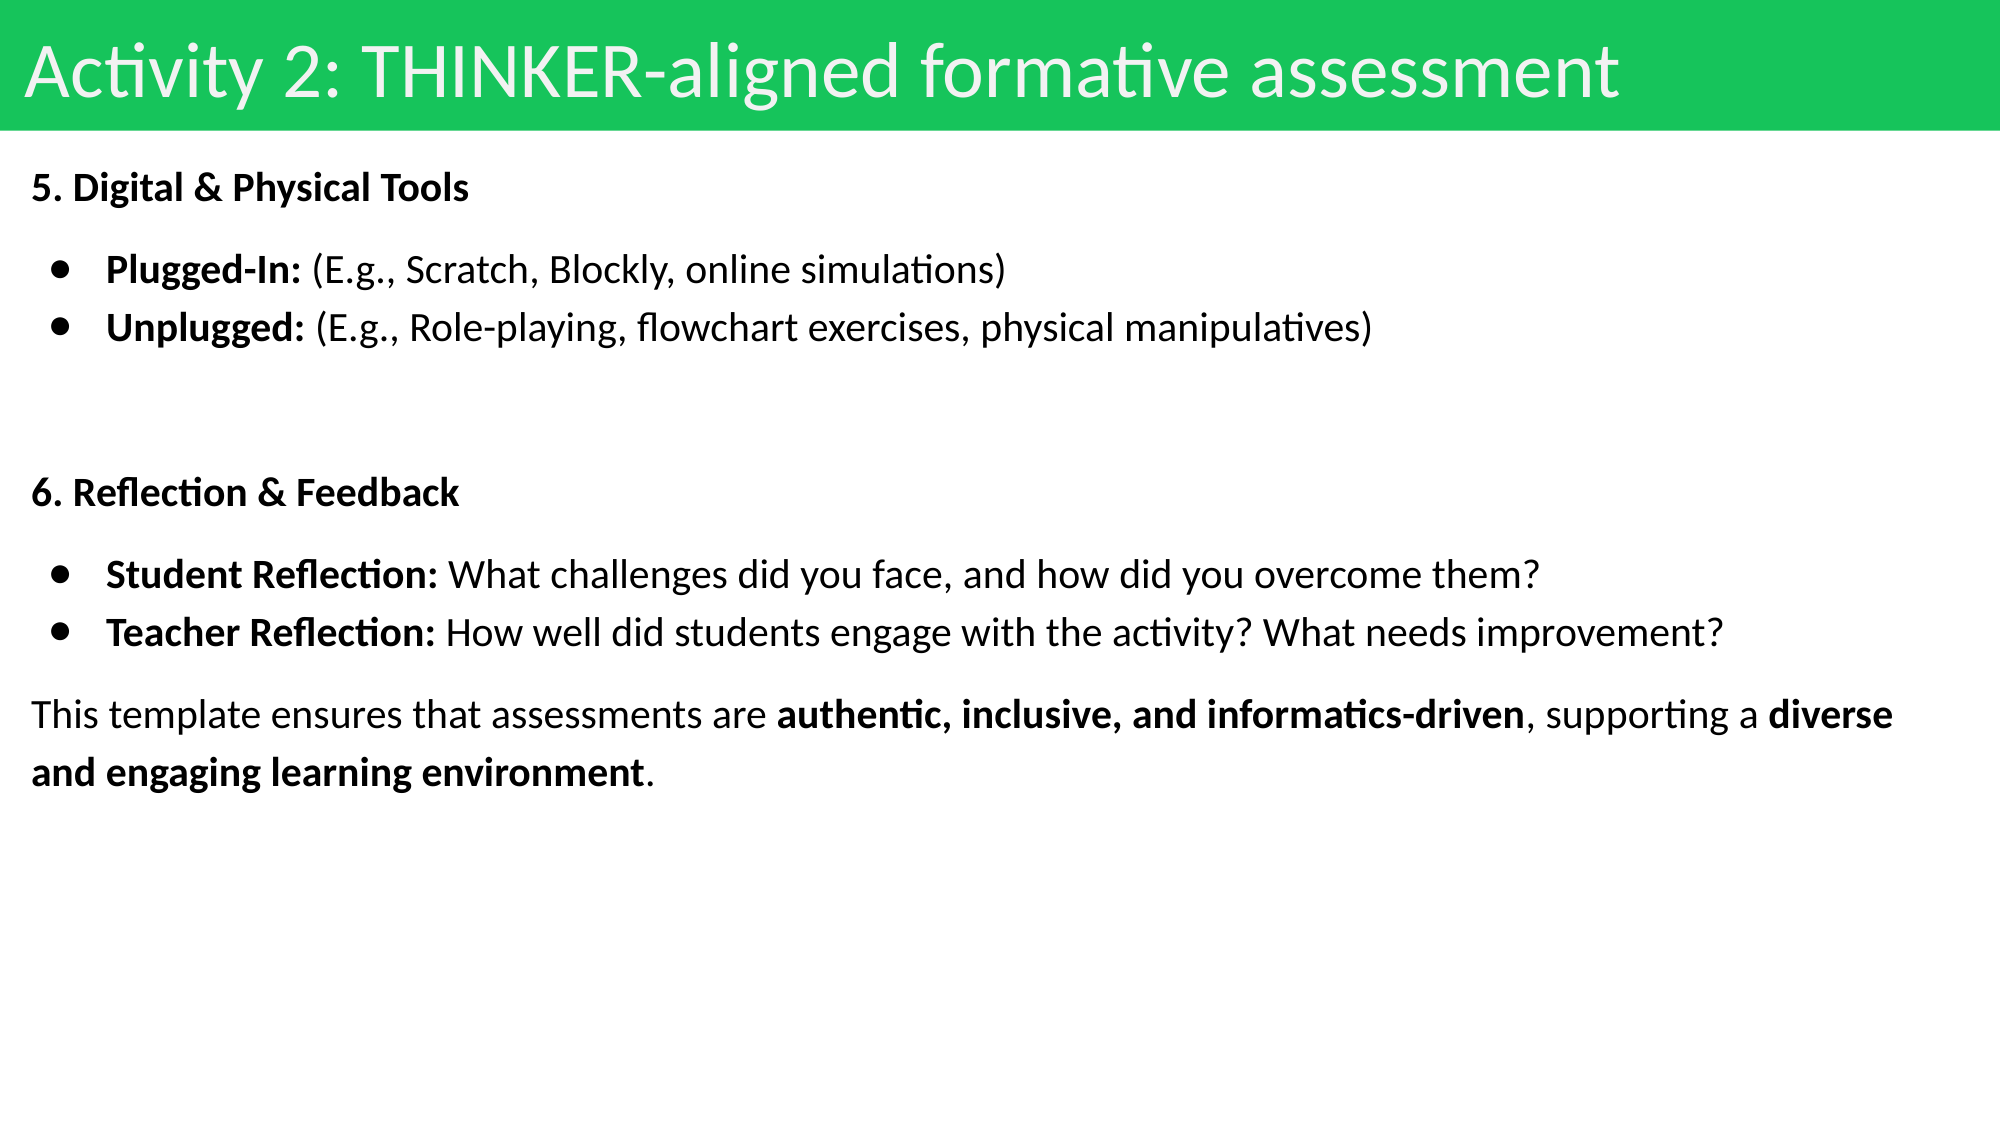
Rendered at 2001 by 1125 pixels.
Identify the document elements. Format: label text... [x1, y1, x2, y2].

title Activity 2: THINKER-aligned formative assessment [16, 13, 1976, 131]
list 5. Digital & Physical Tools Plugged-In: (E.g., Scratch, Blockly, online simulations) Unplugged: (E.g., Role-playing, flowchart exercises, physical manipulatives) 6. Reflection & Feedback Student Reflection: What challenges did you face, and how did you overcome them? Teacher Reflection: How well did students engage with the activity? What needs improvement? This template ensures that assessments are authentic, inclusive, and informatics-driven, supporting a diverse and engaging learning environment​. [16, 144, 1976, 1108]
